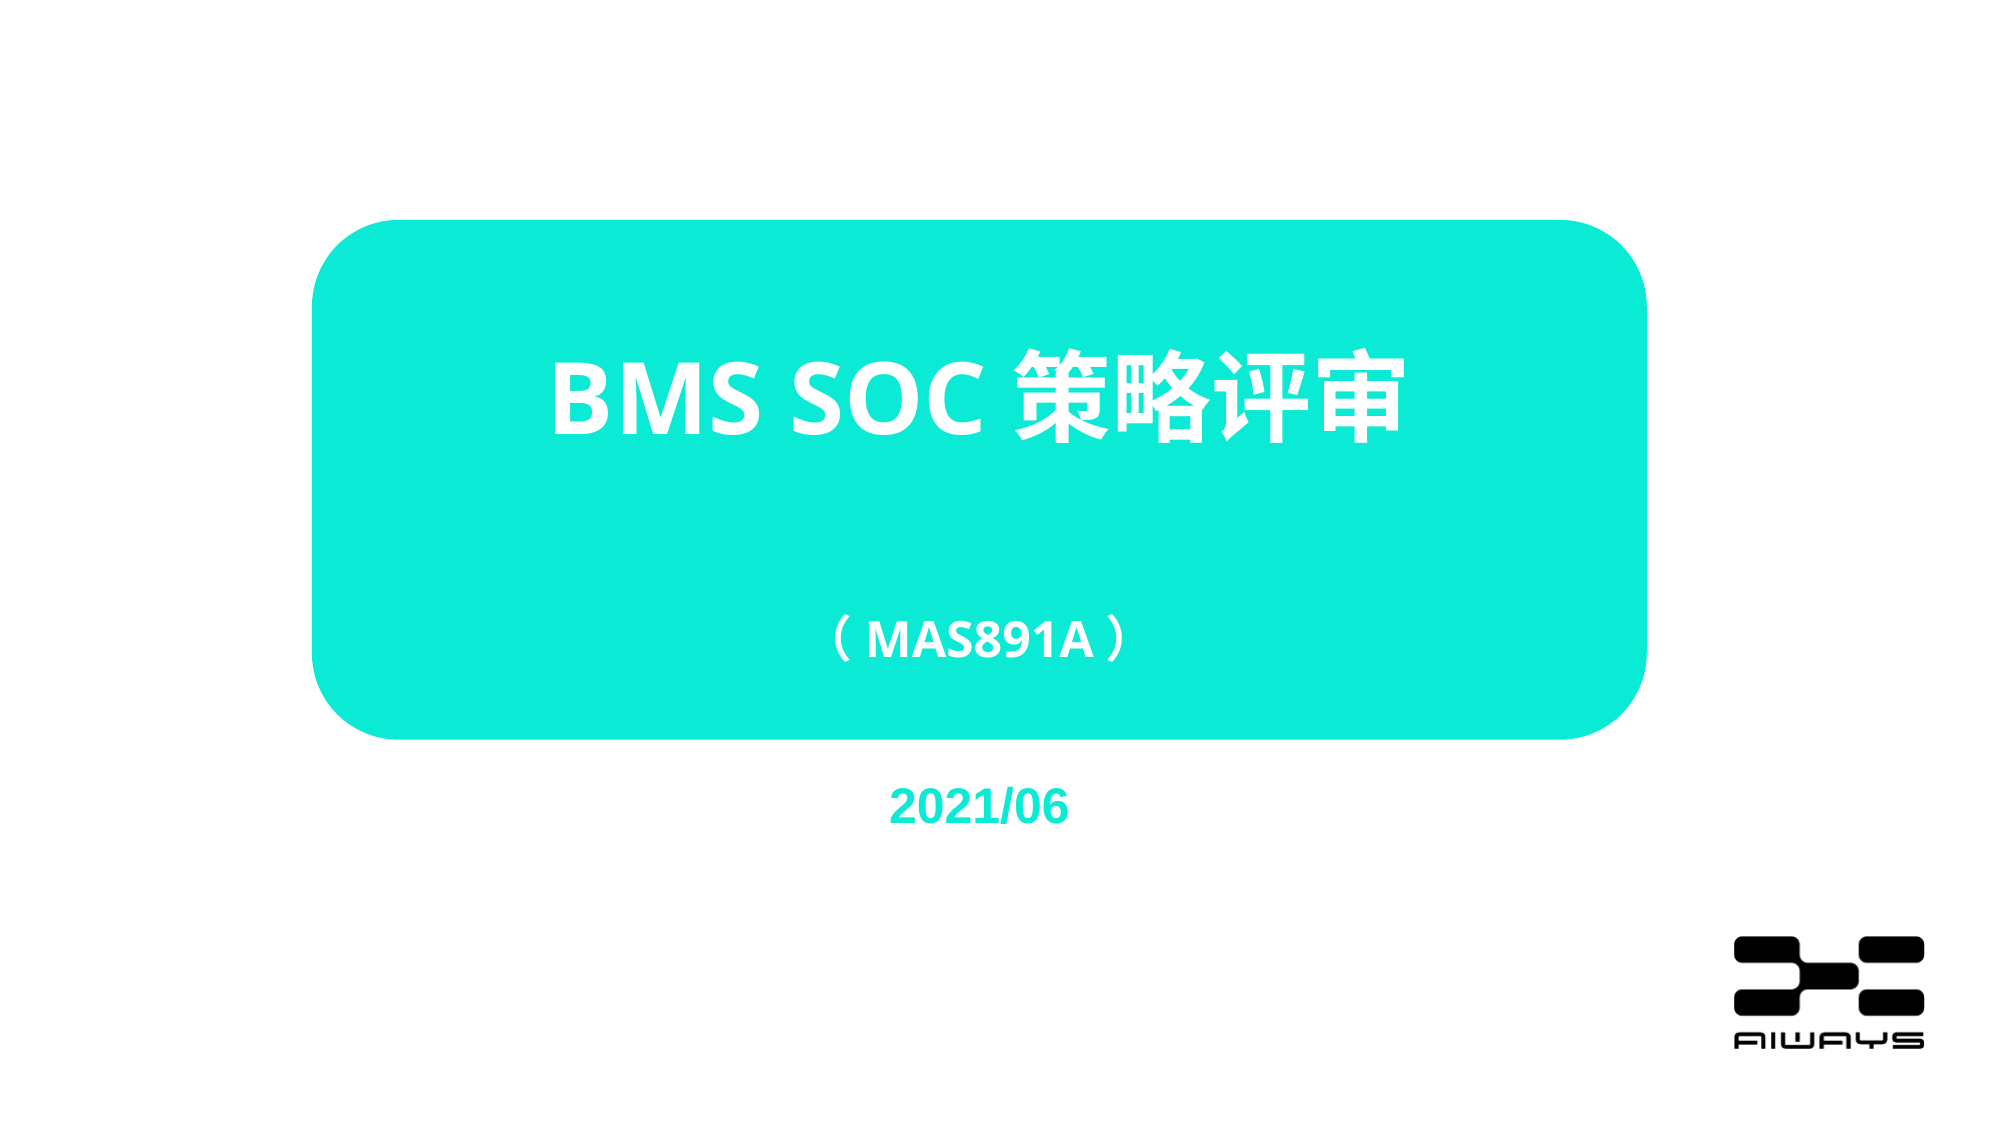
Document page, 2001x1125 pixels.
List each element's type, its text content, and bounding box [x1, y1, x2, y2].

text_box BMS SOC策略评审 [401, 267, 1557, 462]
text_box [310, 218, 1648, 741]
picture [1732, 934, 1926, 1051]
title 2021/06 [795, 761, 1163, 846]
text_box （MAS891A） [401, 569, 1557, 675]
